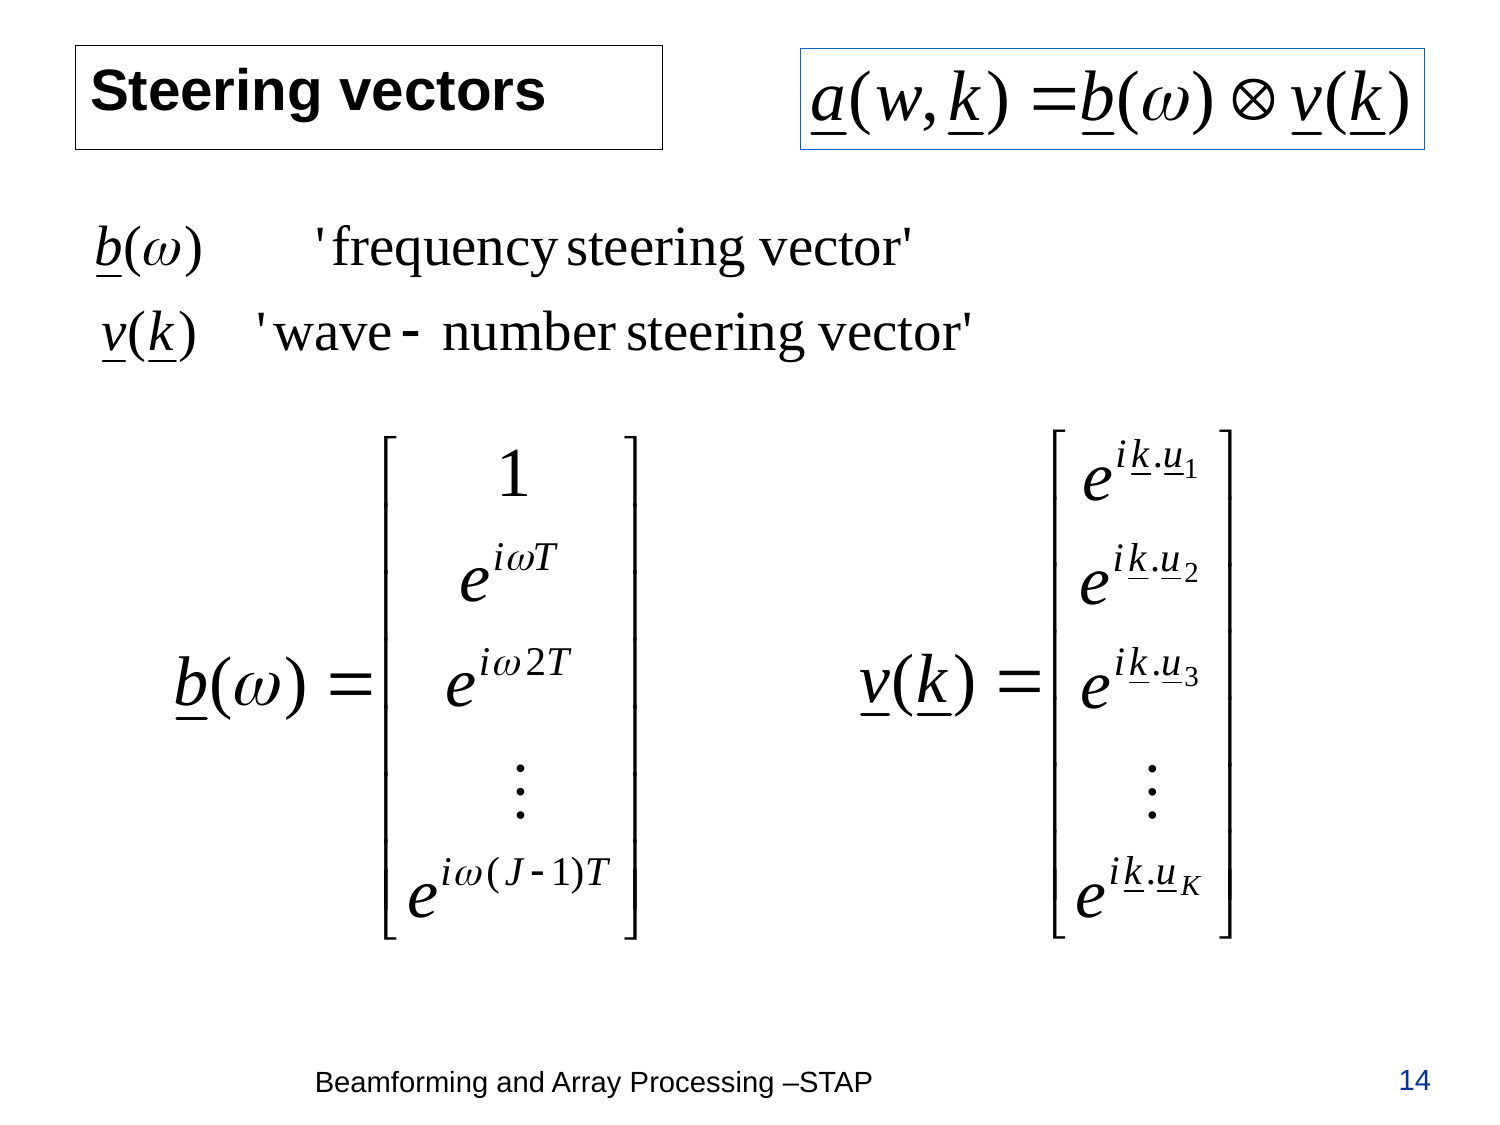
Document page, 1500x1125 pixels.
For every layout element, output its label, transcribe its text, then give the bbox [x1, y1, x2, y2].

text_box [87, 212, 980, 374]
title Steering vectors [75, 45, 663, 150]
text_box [164, 424, 663, 952]
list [799, 48, 1426, 151]
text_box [849, 418, 1256, 952]
slide_number 14 [1207, 1055, 1447, 1102]
